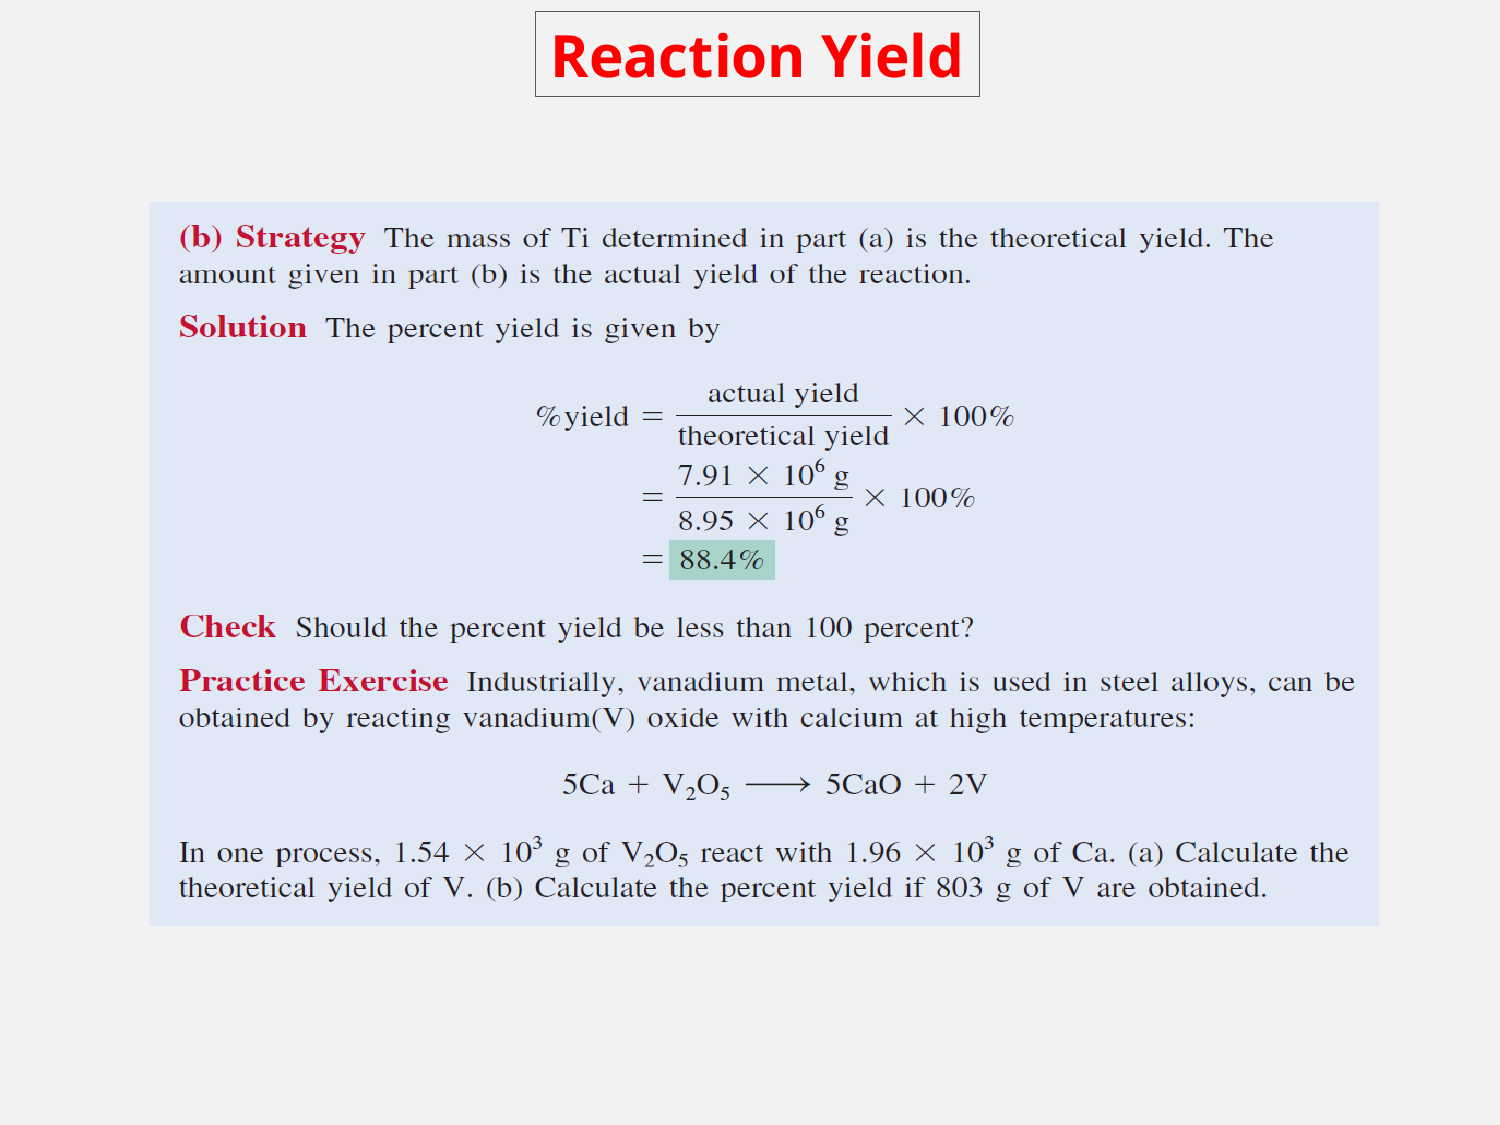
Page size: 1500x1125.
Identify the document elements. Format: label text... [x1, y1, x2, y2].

picture [135, 202, 1380, 926]
text_box Reaction Yield [535, 11, 980, 97]
